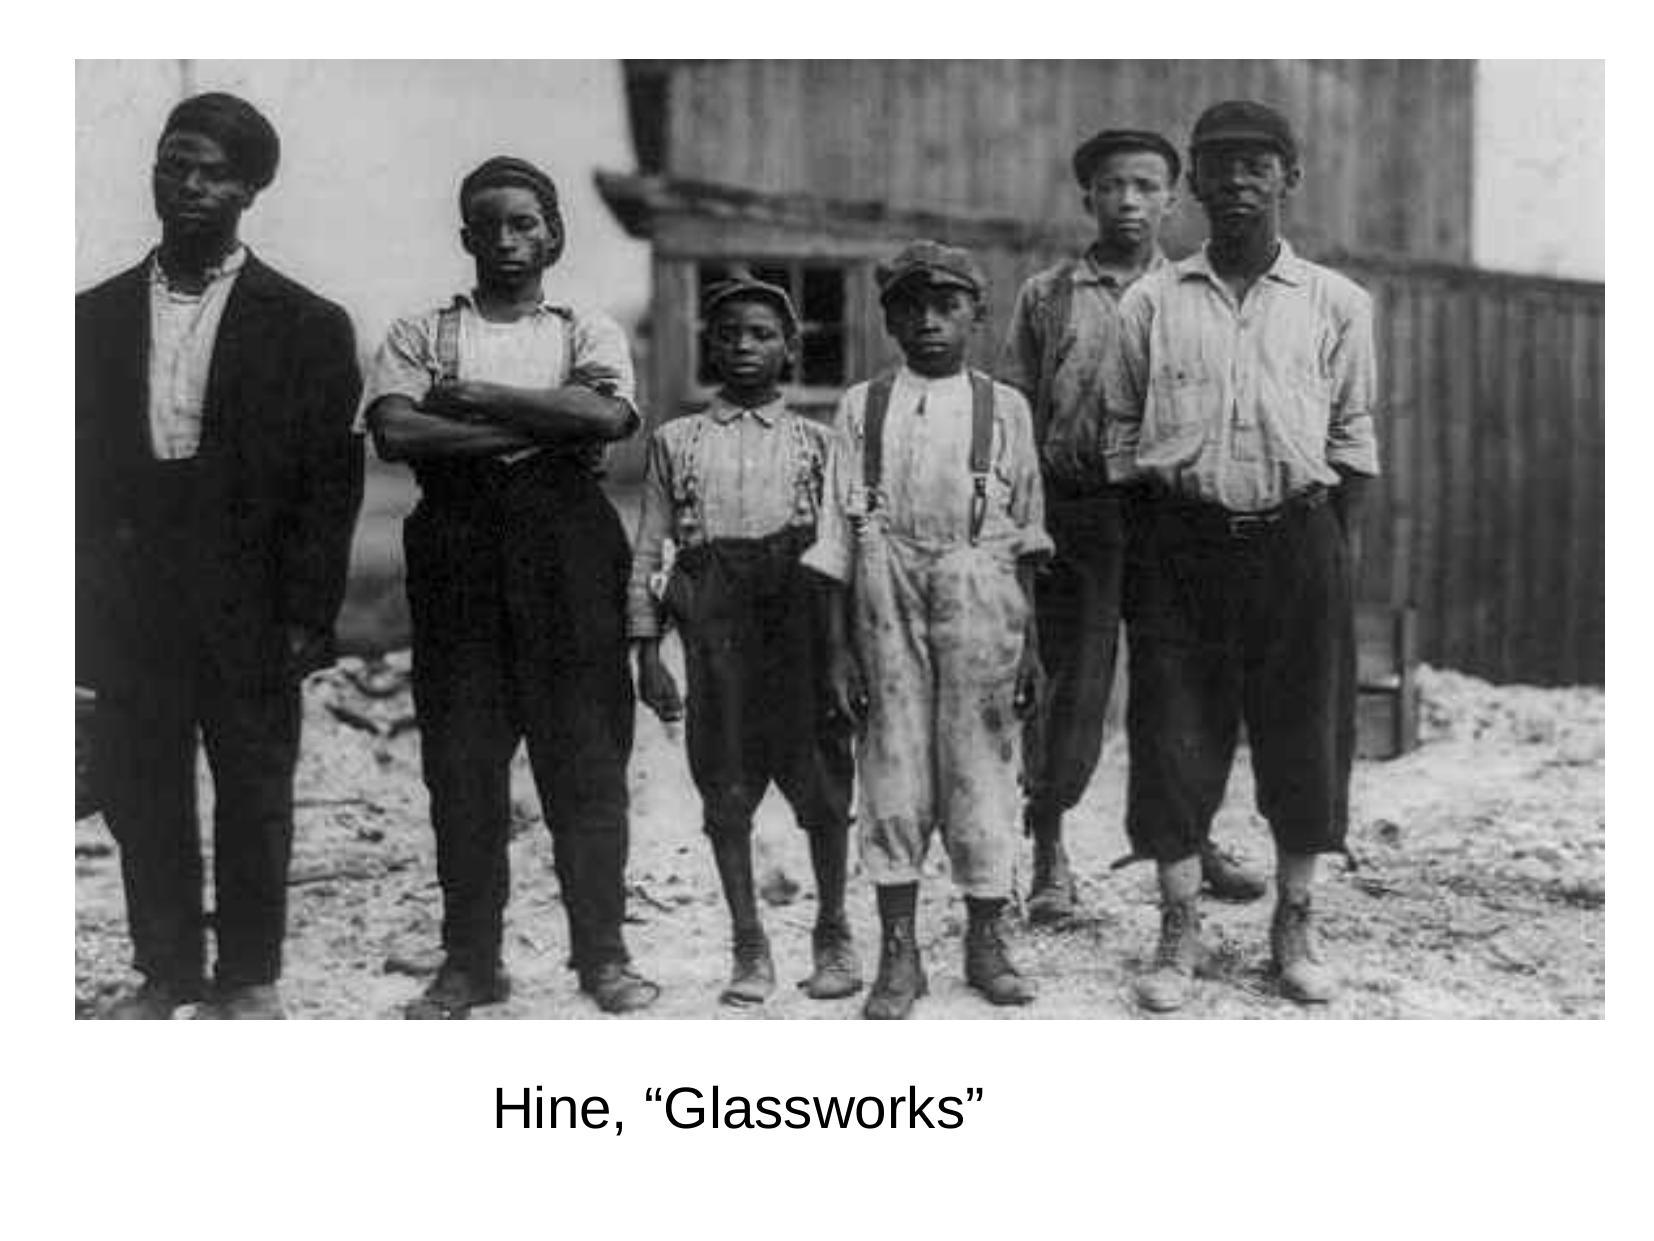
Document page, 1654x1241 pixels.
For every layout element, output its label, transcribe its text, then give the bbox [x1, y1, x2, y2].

text_box Hine, “Glassworks” [477, 1062, 1216, 1149]
picture [74, 59, 1606, 1020]
